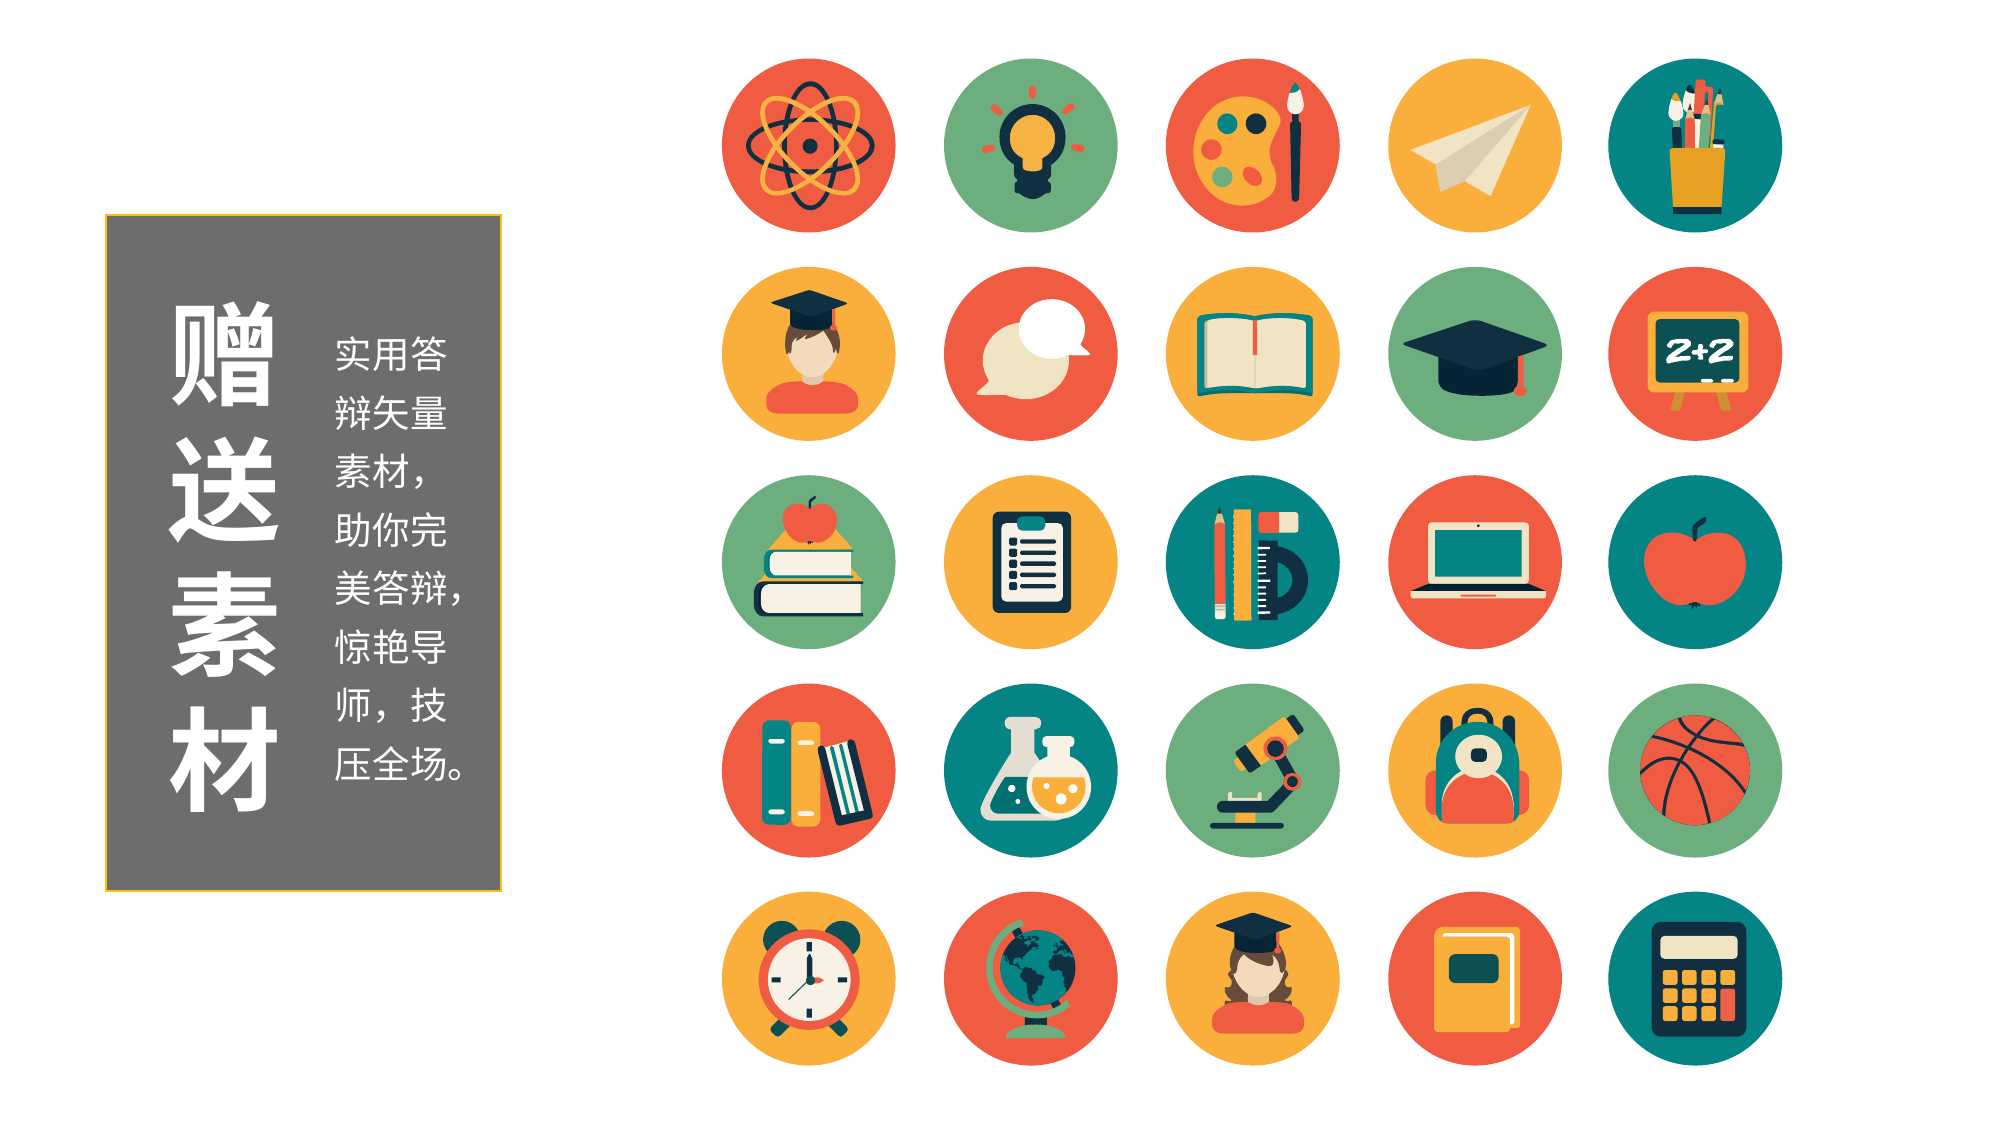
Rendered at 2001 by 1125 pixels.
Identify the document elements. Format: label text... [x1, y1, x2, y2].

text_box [1165, 58, 1340, 233]
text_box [721, 58, 896, 233]
text_box 实用答辩矢量素材，助你完美答辩，惊艳导师，技压全场。 [319, 310, 463, 805]
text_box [1388, 475, 1562, 650]
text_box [1608, 266, 1783, 441]
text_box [1165, 891, 1340, 1066]
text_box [1388, 266, 1562, 441]
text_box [1608, 683, 1783, 858]
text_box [943, 475, 1118, 650]
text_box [721, 475, 896, 650]
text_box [1165, 266, 1340, 441]
text_box 赠 送 素 材 [153, 277, 296, 833]
text_box [105, 214, 502, 892]
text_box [1165, 475, 1340, 650]
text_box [943, 58, 1118, 233]
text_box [721, 891, 896, 1066]
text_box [943, 266, 1118, 441]
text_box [1165, 683, 1340, 858]
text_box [721, 266, 896, 441]
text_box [721, 683, 896, 858]
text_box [943, 891, 1118, 1066]
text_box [1608, 475, 1783, 650]
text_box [1608, 58, 1783, 233]
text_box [1608, 891, 1783, 1066]
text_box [943, 683, 1118, 858]
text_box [1388, 683, 1562, 858]
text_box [1388, 891, 1562, 1066]
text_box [1388, 58, 1562, 233]
